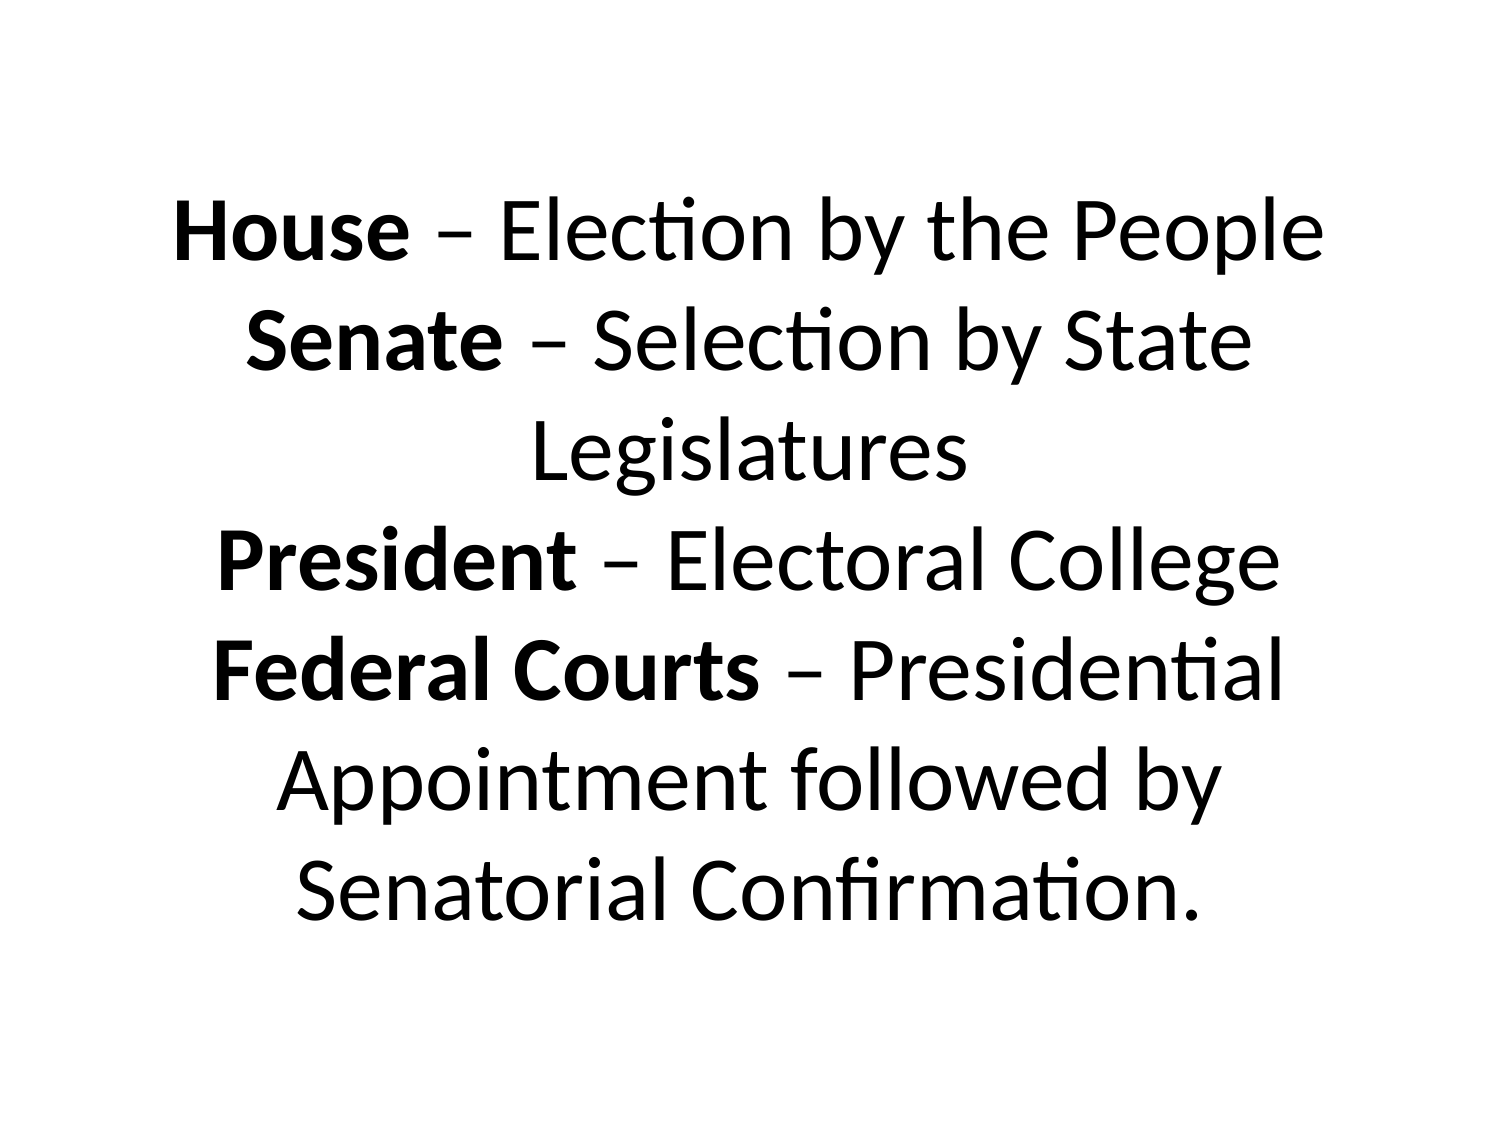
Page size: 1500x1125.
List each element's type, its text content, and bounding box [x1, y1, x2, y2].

title House – Election by the People Senate – Selection by State Legislatures President – Electoral College Federal Courts – Presidential Appointment followed by Senatorial Confirmation. [74, 44, 1426, 1063]
